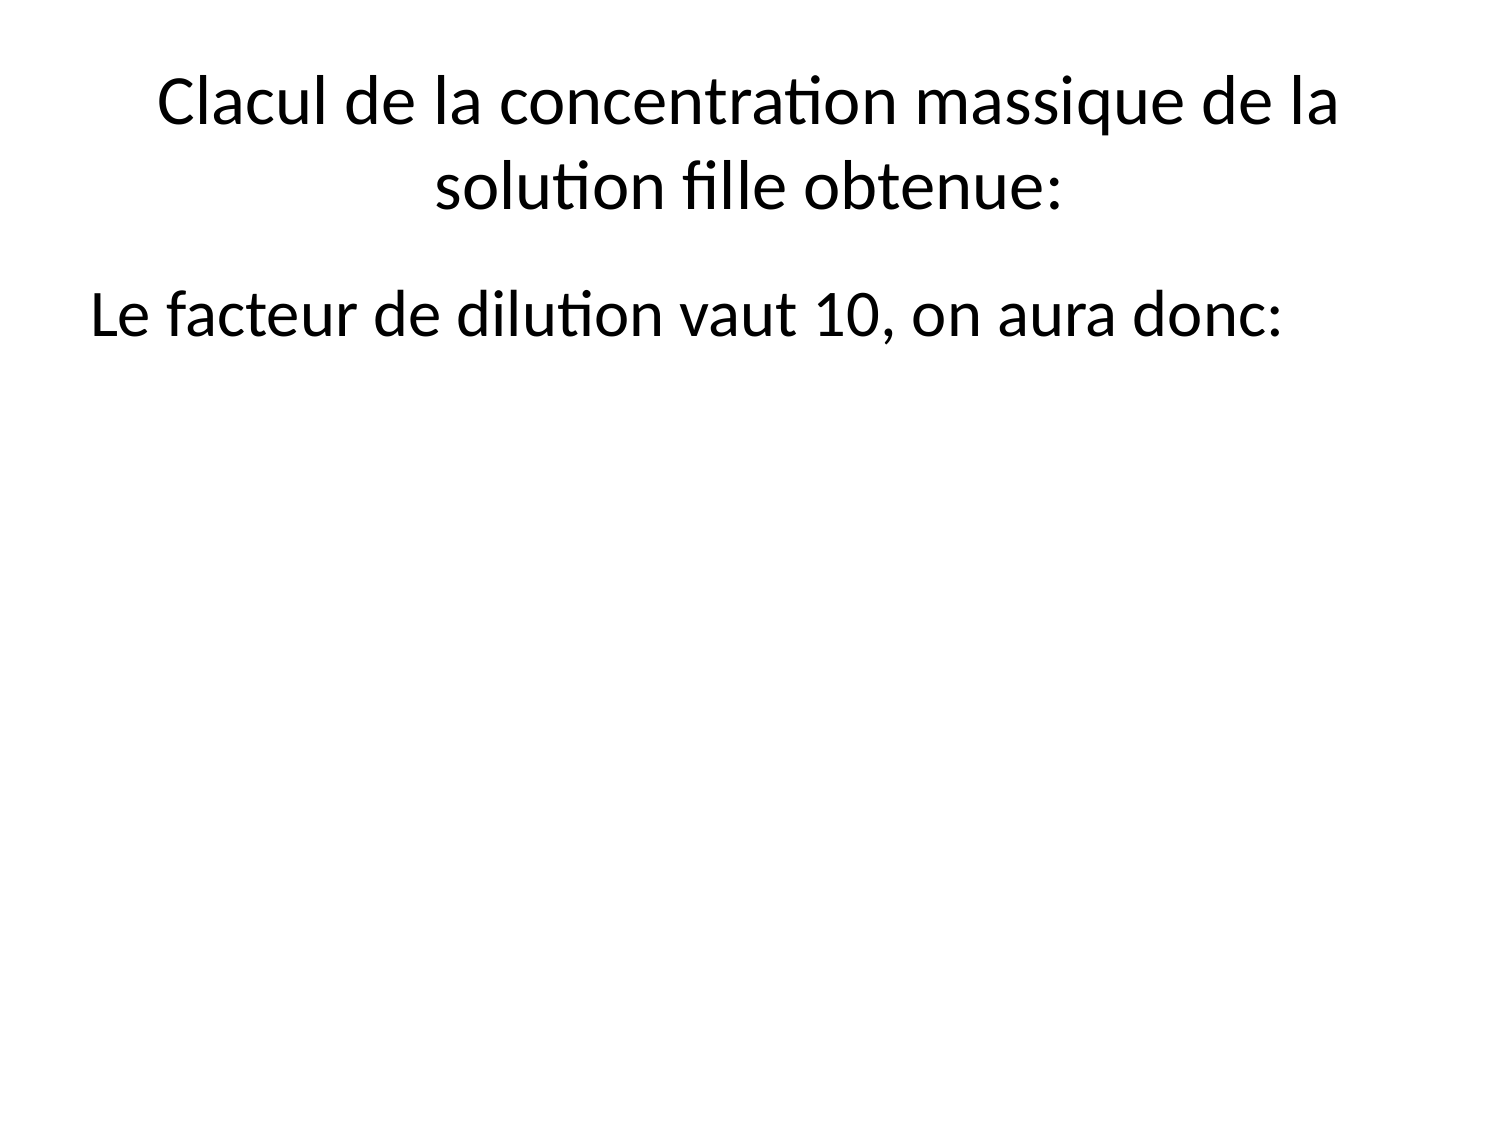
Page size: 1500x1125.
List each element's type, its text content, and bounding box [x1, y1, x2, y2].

title Clacul de la concentration massique de la solution fille obtenue: [75, 45, 1425, 233]
